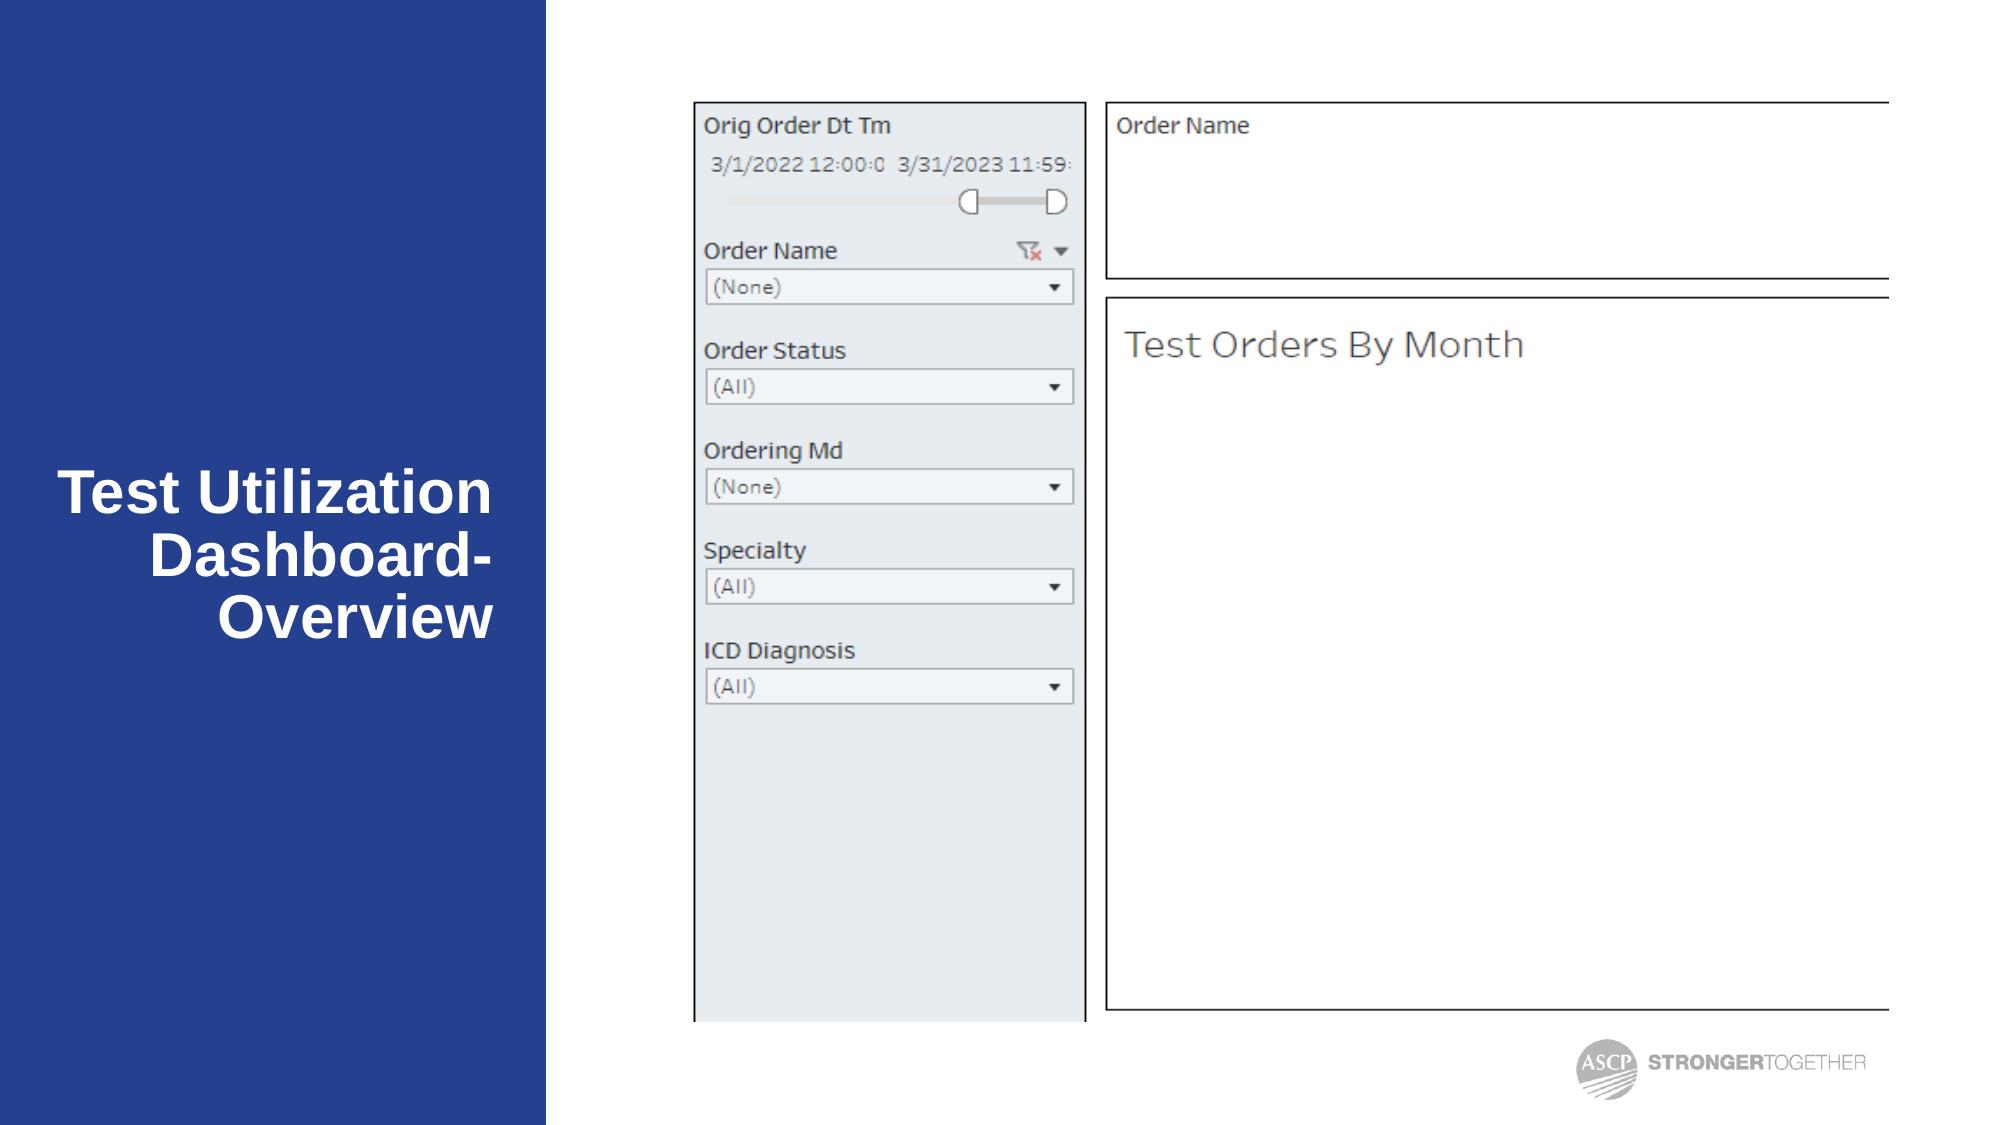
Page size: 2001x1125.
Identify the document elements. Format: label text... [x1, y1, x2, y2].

picture [673, 91, 1890, 1023]
picture [1576, 1039, 1866, 1100]
title Test Utilization Dashboard-Overview [37, 448, 509, 667]
